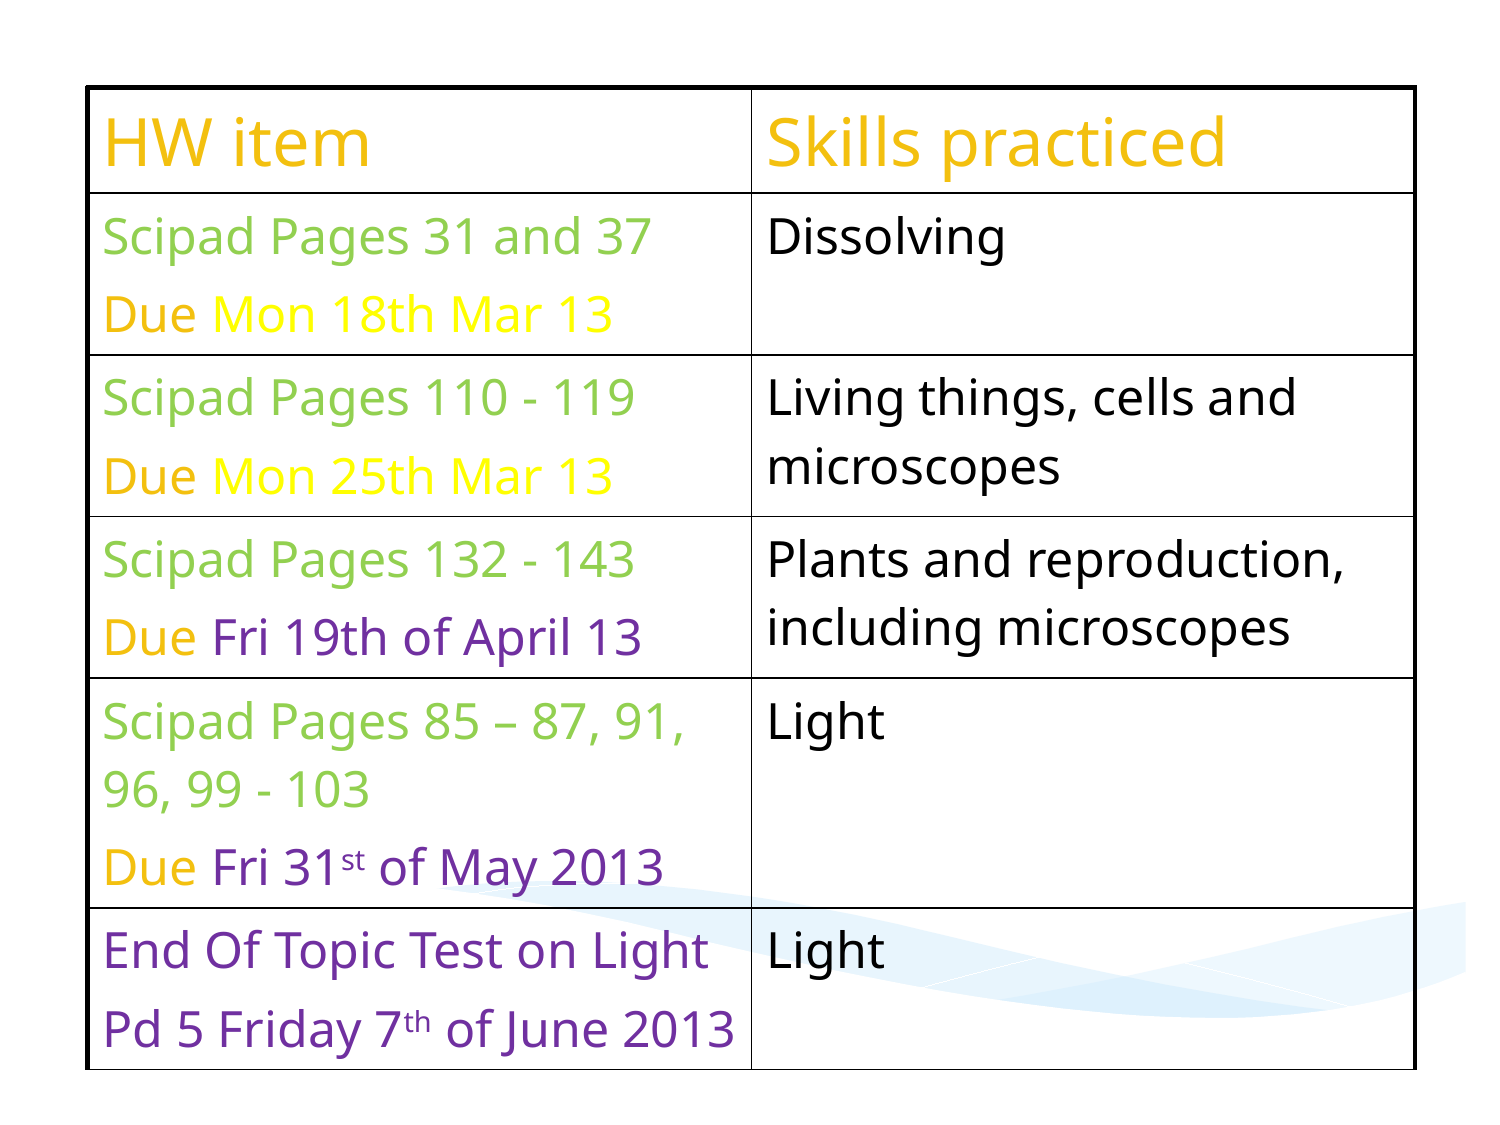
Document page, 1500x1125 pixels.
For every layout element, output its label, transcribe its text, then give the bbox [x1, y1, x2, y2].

table_cell Dissolving [752, 194, 1413, 354]
table_cell Light [752, 679, 1413, 907]
table_cell Scipad Pages 132 - 143 Due Fri 19th of April 13 [90, 517, 751, 677]
table_header HW item [90, 90, 751, 192]
table_cell End Of Topic Test on Light Pd 5 Friday 7th of June 2013 [90, 909, 751, 1069]
table_cell Plants and reproduction, including microscopes [752, 517, 1413, 677]
table_cell Scipad Pages 110 - 119 Due Mon 25th Mar 13 [90, 356, 751, 516]
table_cell Scipad Pages 85 – 87, 91, 96, 99 - 103 Due Fri 31st of May 2013 [90, 679, 751, 907]
table_cell Scipad Pages 31 and 37 Due Mon 18th Mar 13 [90, 194, 751, 354]
table_cell Light [752, 909, 1413, 1069]
table_header Skills practiced [752, 90, 1413, 192]
table_cell Living things, cells and microscopes [752, 356, 1413, 516]
